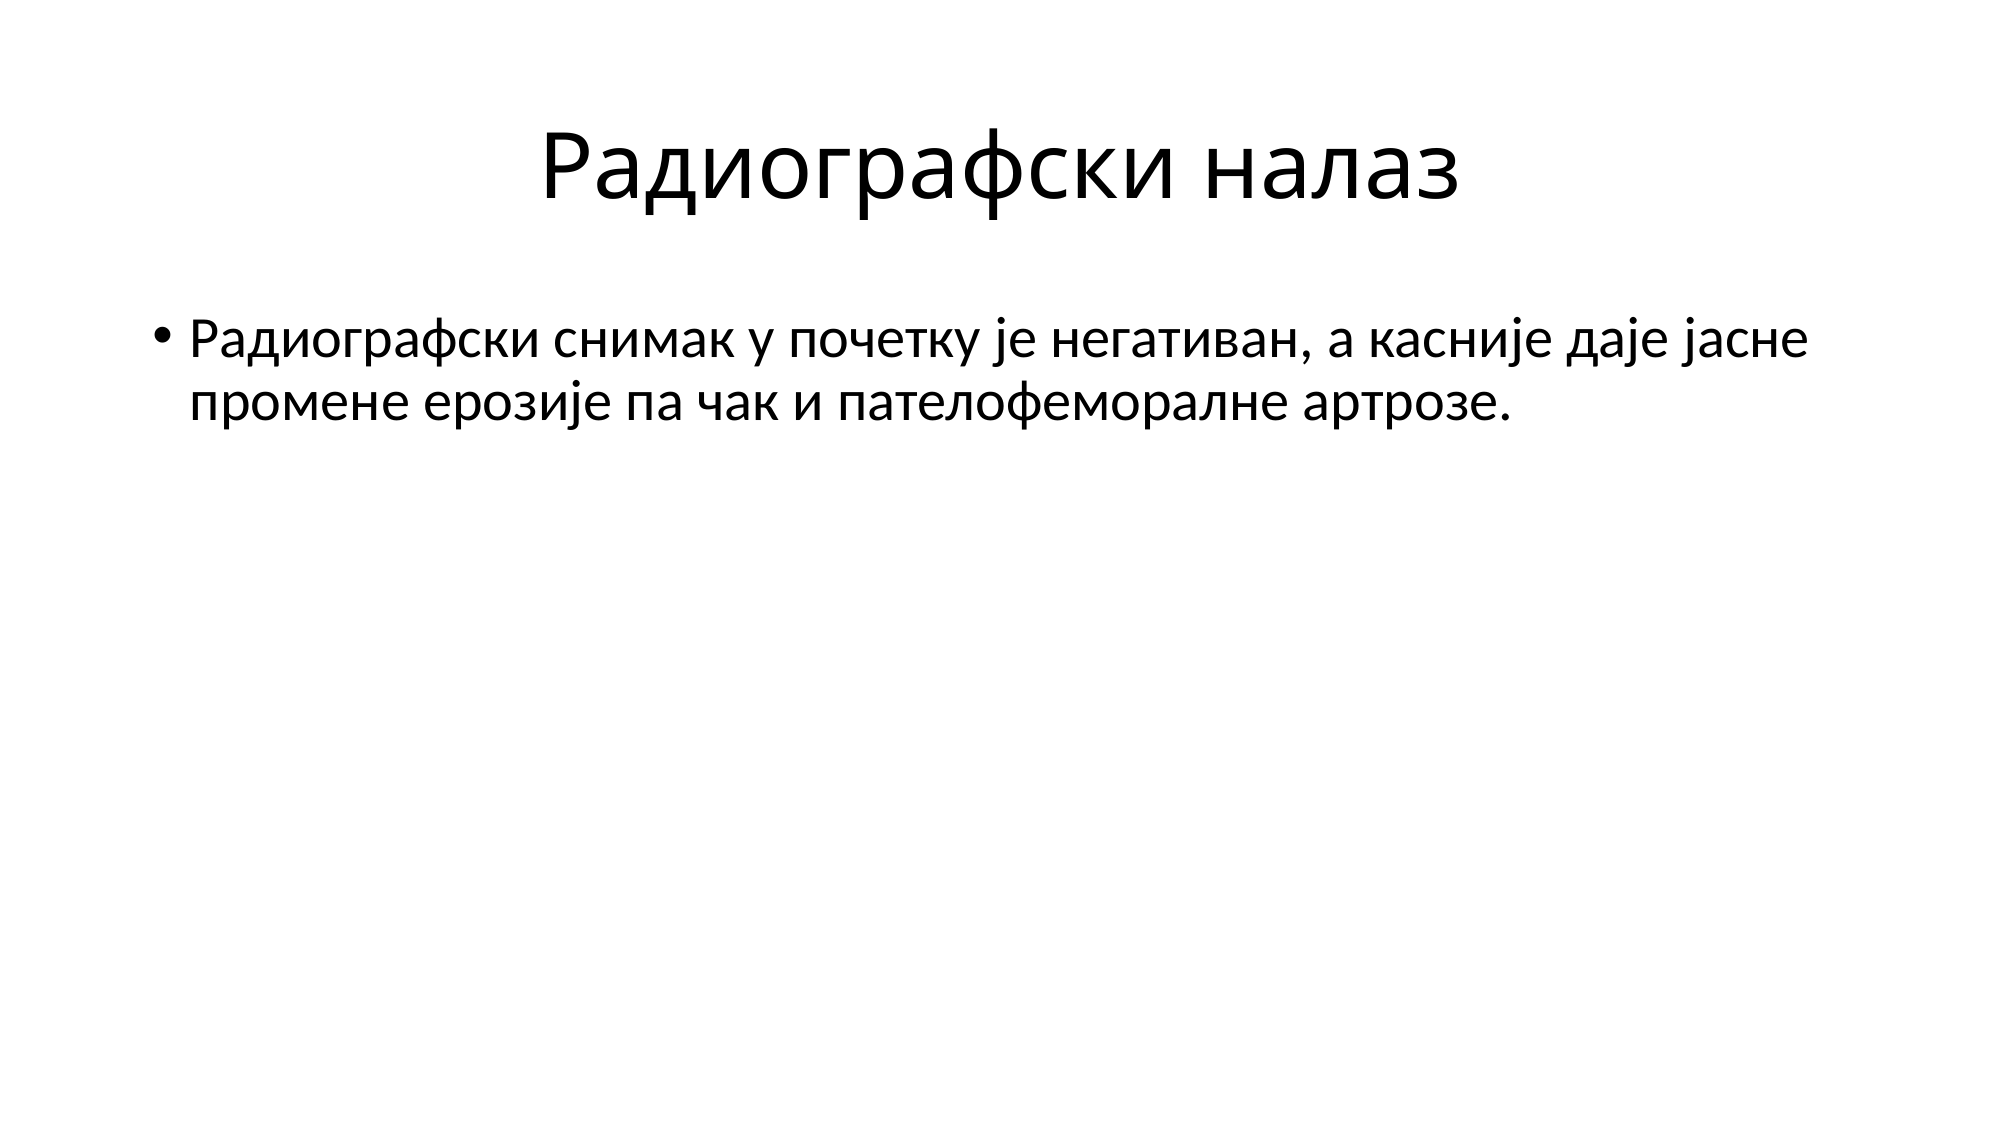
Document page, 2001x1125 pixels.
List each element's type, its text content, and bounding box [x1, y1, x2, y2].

list Радиографски снимак у почетку је негативан, а касније даје јасне промене ерозије па чак и пателофеморалне артрозе. [137, 299, 1863, 1014]
title Радиографски налаз [137, 59, 1863, 278]
